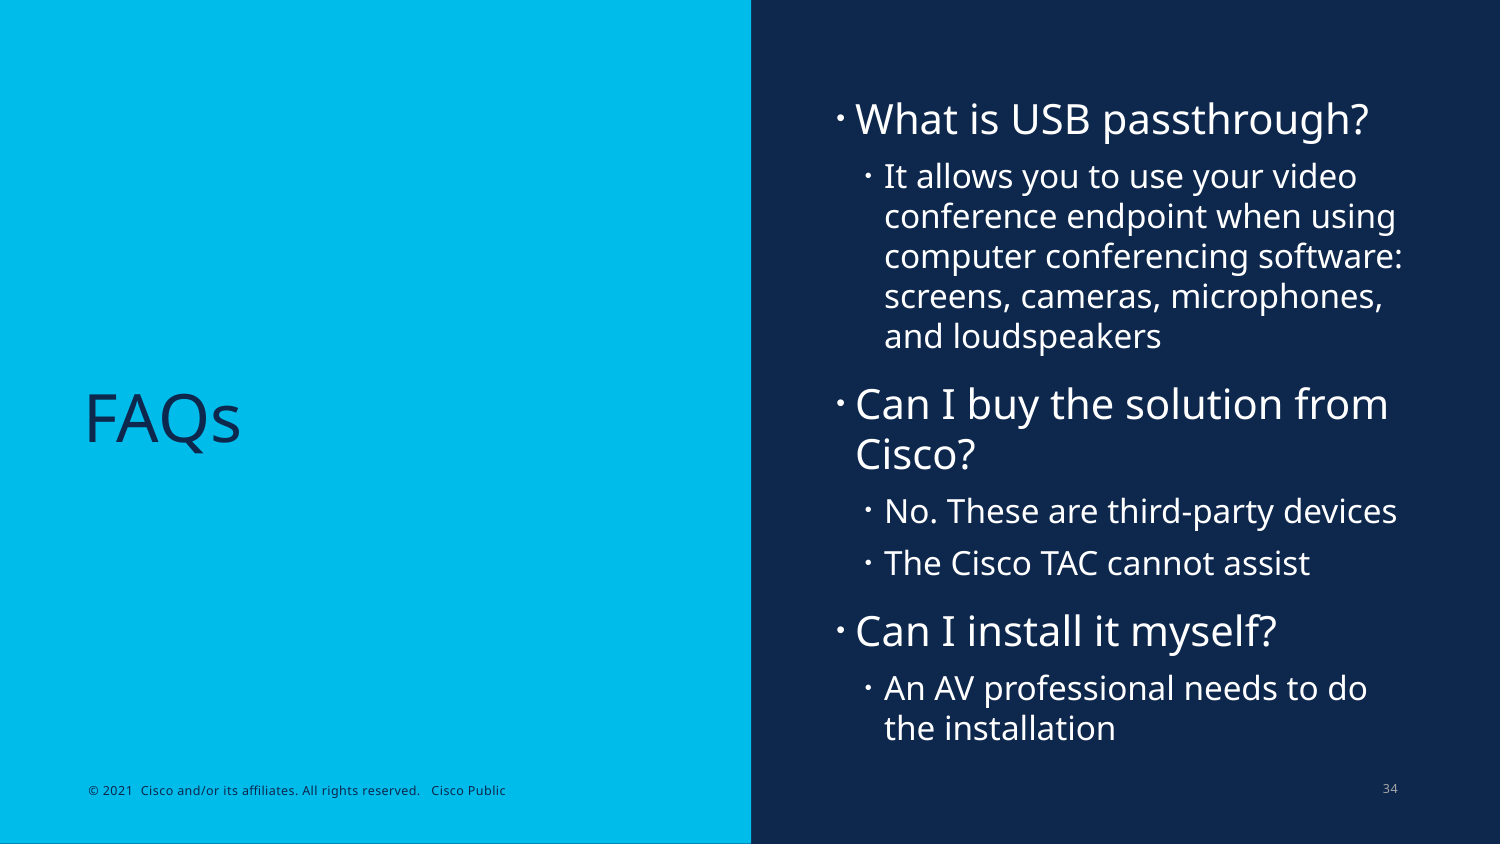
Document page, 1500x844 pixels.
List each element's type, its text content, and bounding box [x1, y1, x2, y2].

title FAQs [68, 271, 697, 572]
list What is USB passthrough? It allows you to use your video conference endpoint when using computer conferencing software: screens, cameras, microphones, and loudspeakers Can I buy the solution from Cisco? No. These are third-party devices The Cisco TAC cannot assist Can I install it myself? An AV professional needs to do the installation [836, 87, 1419, 754]
